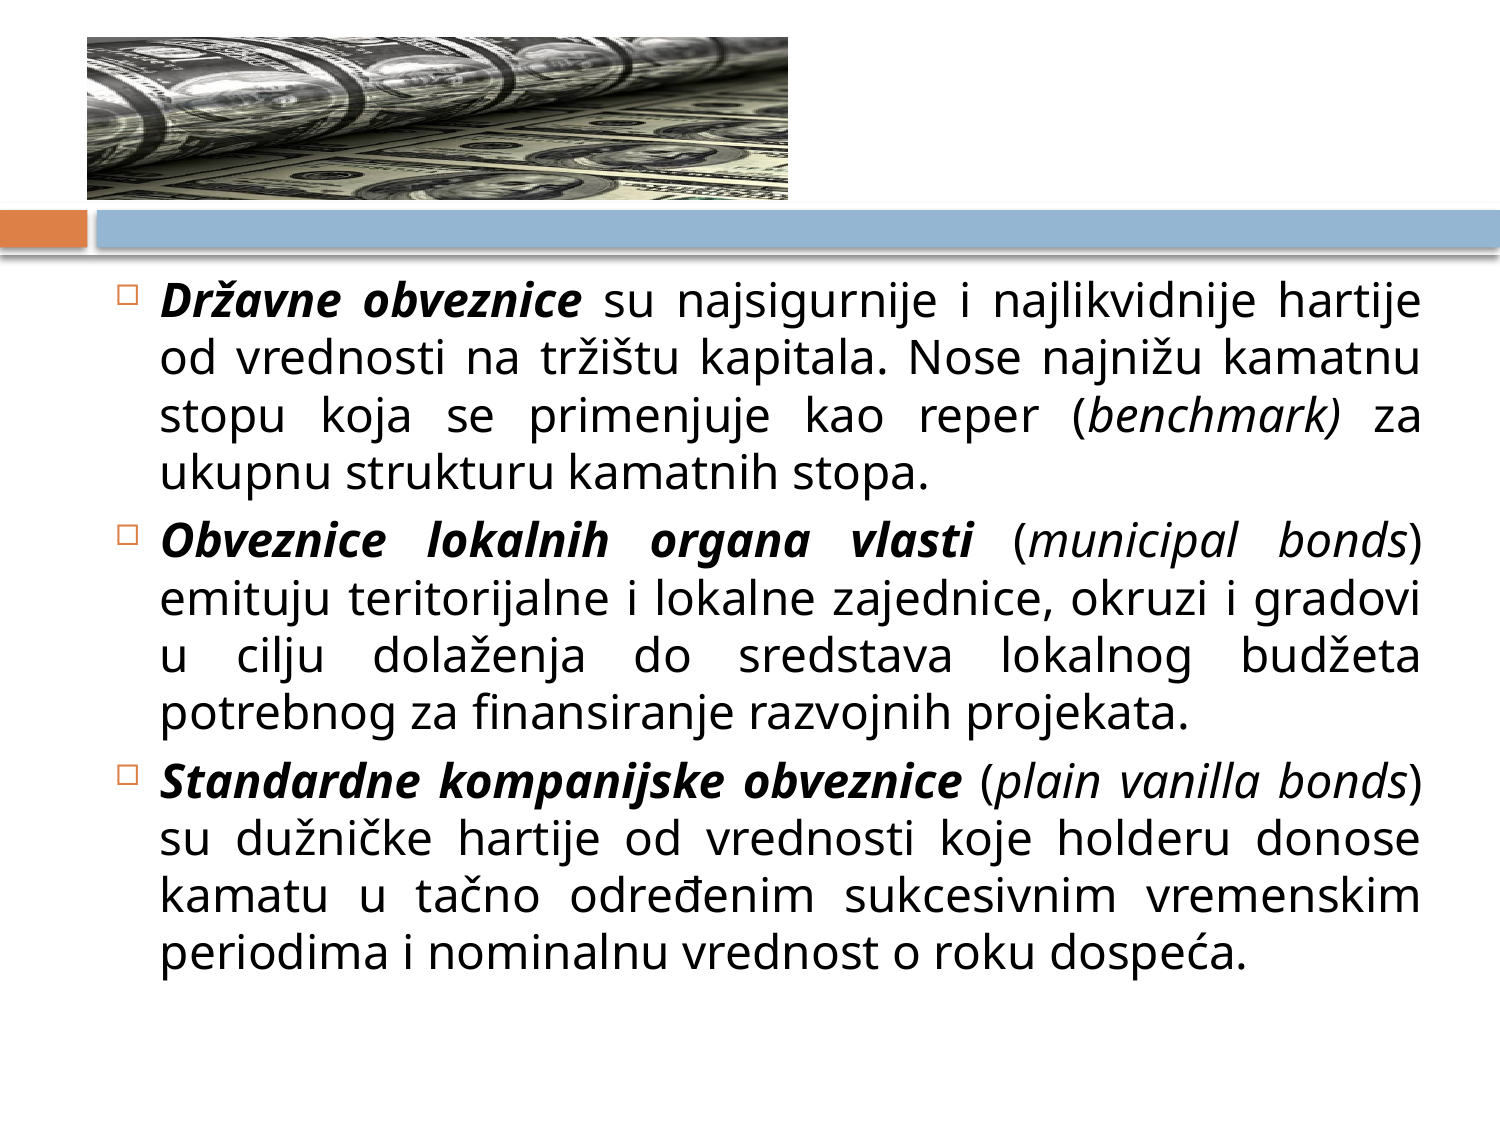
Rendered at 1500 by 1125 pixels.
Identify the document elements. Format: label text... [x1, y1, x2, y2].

list Državne obveznice su najsigurnije i najlikvidnije hartije od vrednosti na tržištu kapitala. Nose najnižu kamatnu stopu koja se primenjuje kao reper (benchmark) za ukupnu strukturu kamatnih stopa. Obveznice lokalnih organa vlasti (municipal bonds) emituju teritorijalne i lokalne zajednice, okruzi i gradovi u cilju dolaženja do sredstava lokalnog budžeta potrebnog za finansiranje razvojnih projekata. Standardne kompanijske obveznice (plain vanilla bonds) su dužničke hartije od vrednosti koje holderu donose kamatu u tačno određenim sukcesivnim vremenskim periodima i nominalnu vrednost o roku dospeća. [100, 262, 1438, 1000]
picture [87, 37, 788, 201]
